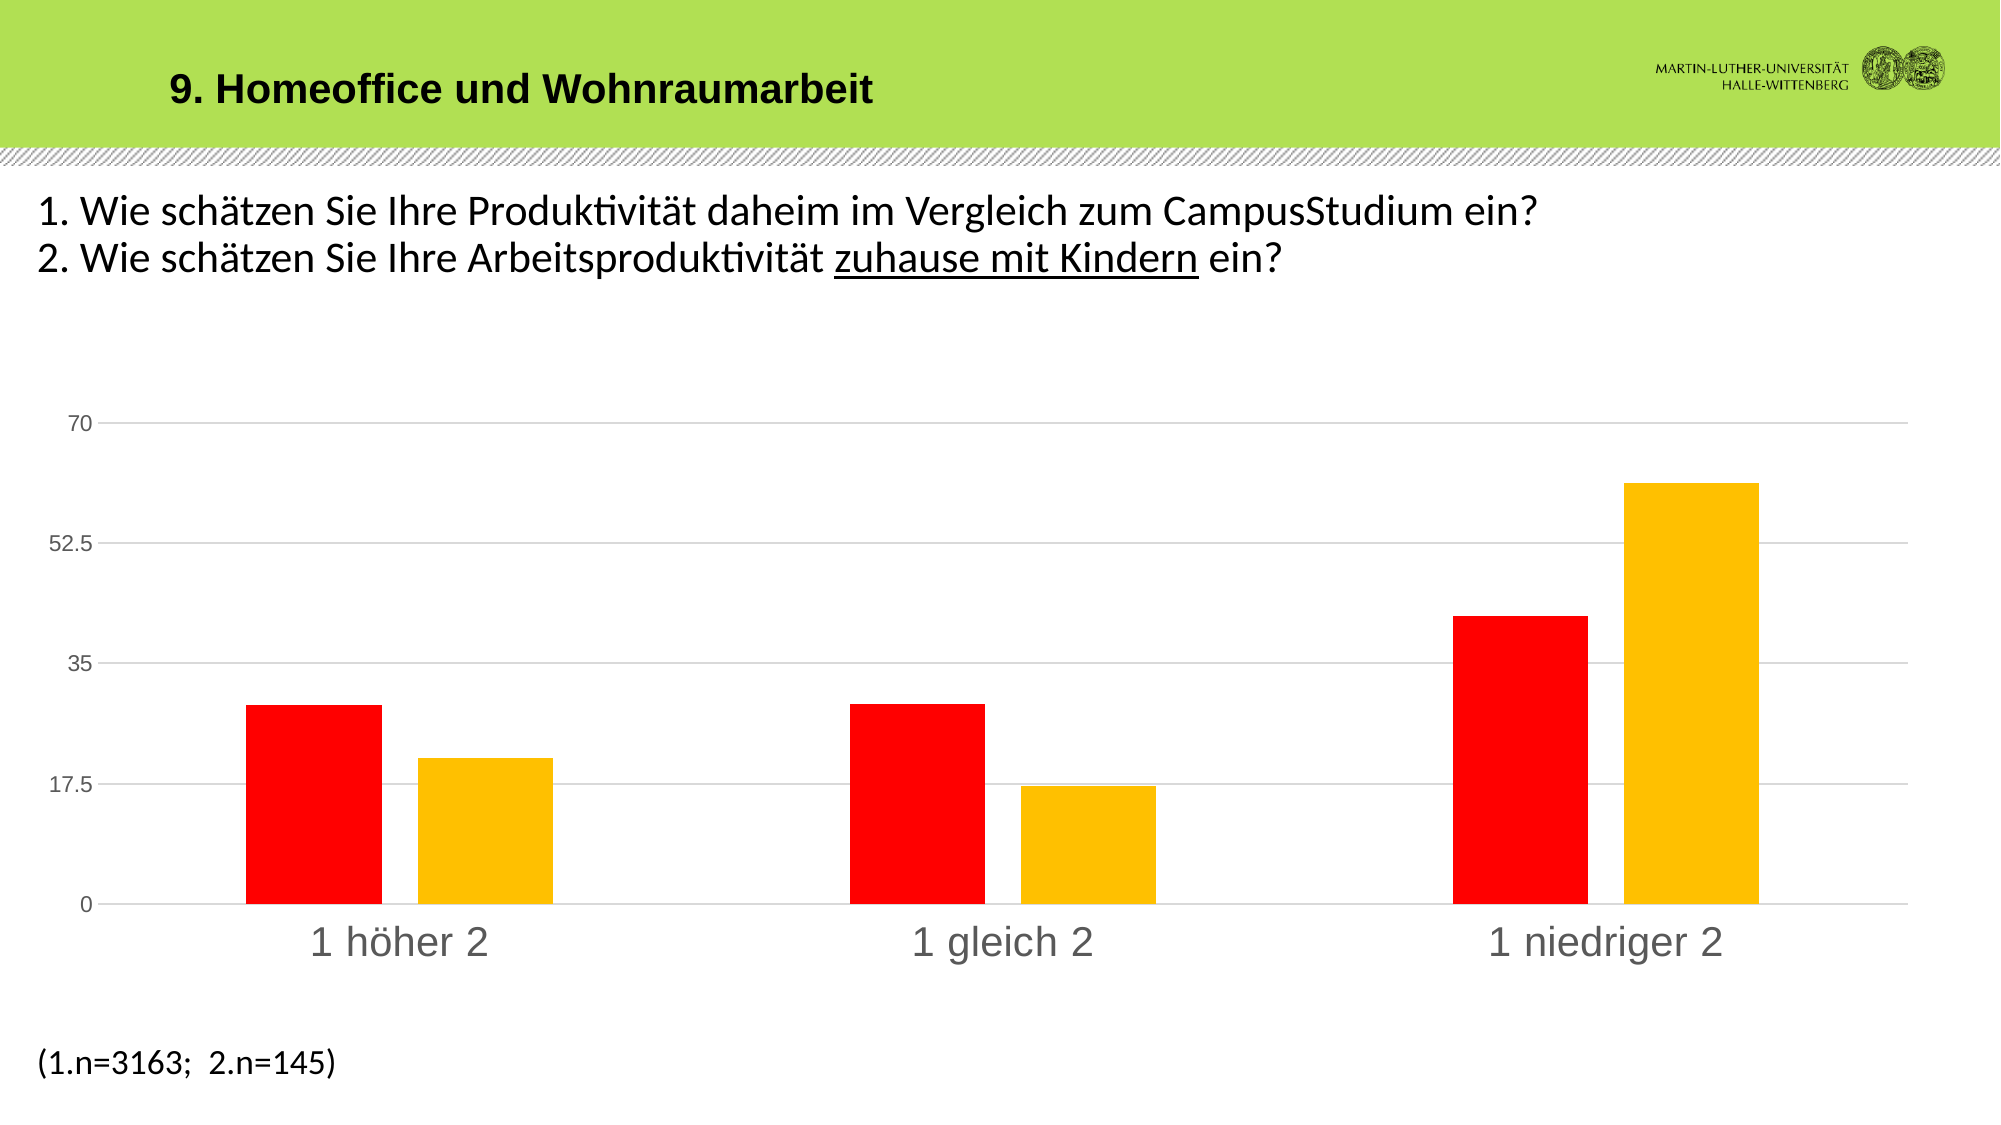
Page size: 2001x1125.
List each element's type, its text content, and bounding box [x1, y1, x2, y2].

picture [1656, 46, 1945, 90]
text_box 9. Homeoffice und Wohnraumarbeit [161, 54, 882, 120]
picture [0, 148, 2000, 166]
title 1. Wie schätzen Sie Ihre Produktivität daheim im Vergleich zum CampusStudium ein? 2. Wie schätzen Sie Ihre Arbeitsproduktivität zuhause mit Kindern ein? (1.n=3163; 2.n=145) [36, 187, 1964, 1083]
chart [29, 372, 1918, 980]
